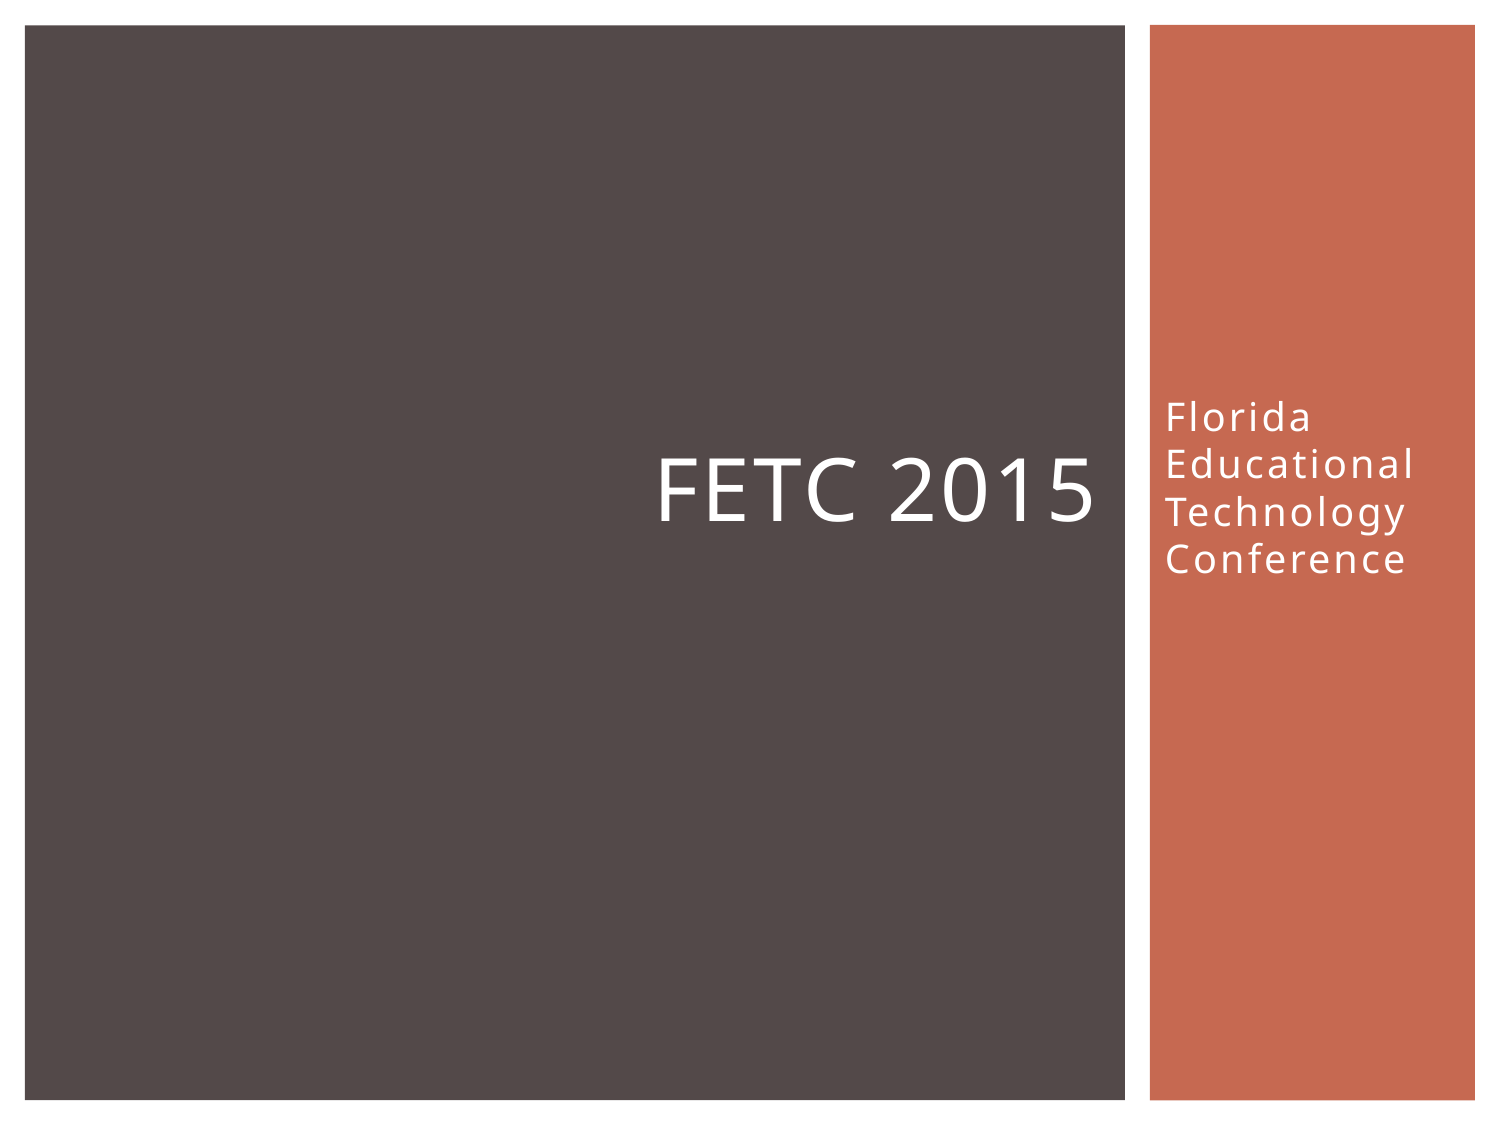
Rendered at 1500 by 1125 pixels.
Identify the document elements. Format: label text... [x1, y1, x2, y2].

title FETC 2015 [75, 336, 1113, 637]
subtitle Florida Educational Technology Conference [1149, 336, 1475, 637]
